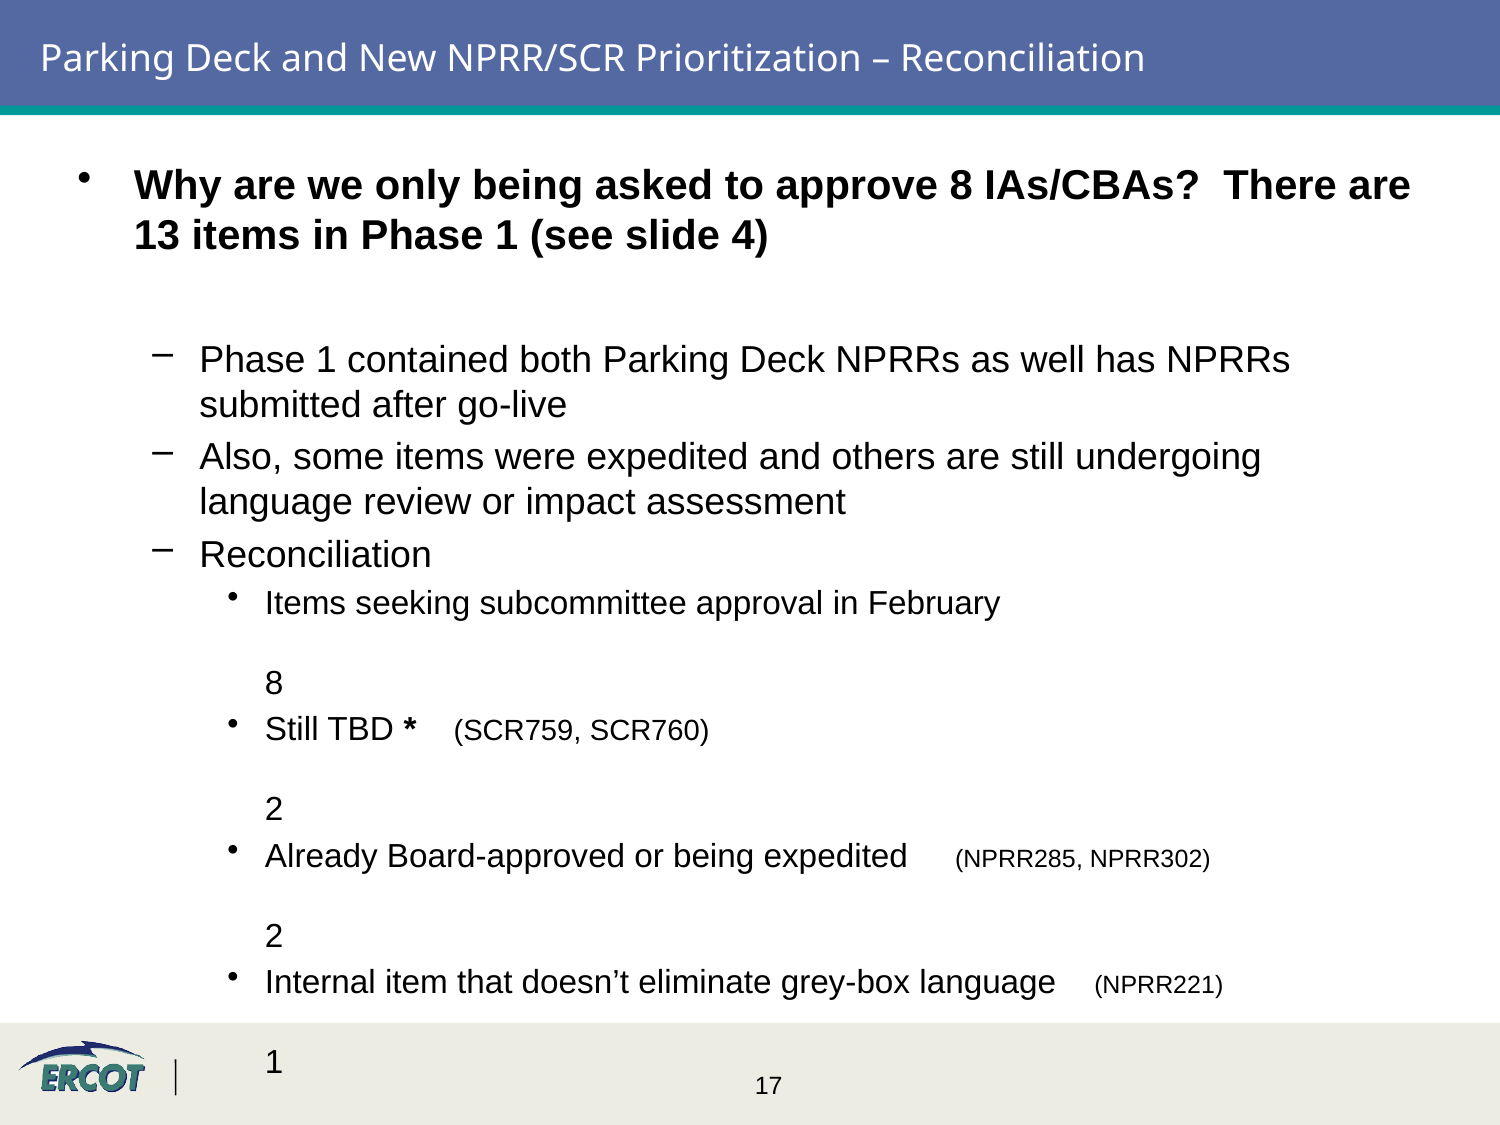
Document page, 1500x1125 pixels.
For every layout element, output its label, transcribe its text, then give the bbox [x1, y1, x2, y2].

list Why are we only being asked to approve 8 IAs/CBAs? There are 13 items in Phase 1 (see slide 4) Phase 1 contained both Parking Deck NPRRs as well has NPRRs submitted after go-live Also, some items were expedited and others are still undergoing language review or impact assessment Reconciliation Items seeking subcommittee approval in February 8 Still TBD * (SCR759, SCR760) 2 Already Board-approved or being expedited (NPRR285, NPRR302) 2 Internal item that doesn’t eliminate grey-box language (NPRR221) 1 Total 13 * Some of the TBD items will be ready for IA/CBA consideration by PRS in February [62, 149, 1438, 1026]
picture [10, 1031, 151, 1111]
title Parking Deck and New NPRR/SCR Prioritization – Reconciliation [24, 0, 1451, 113]
